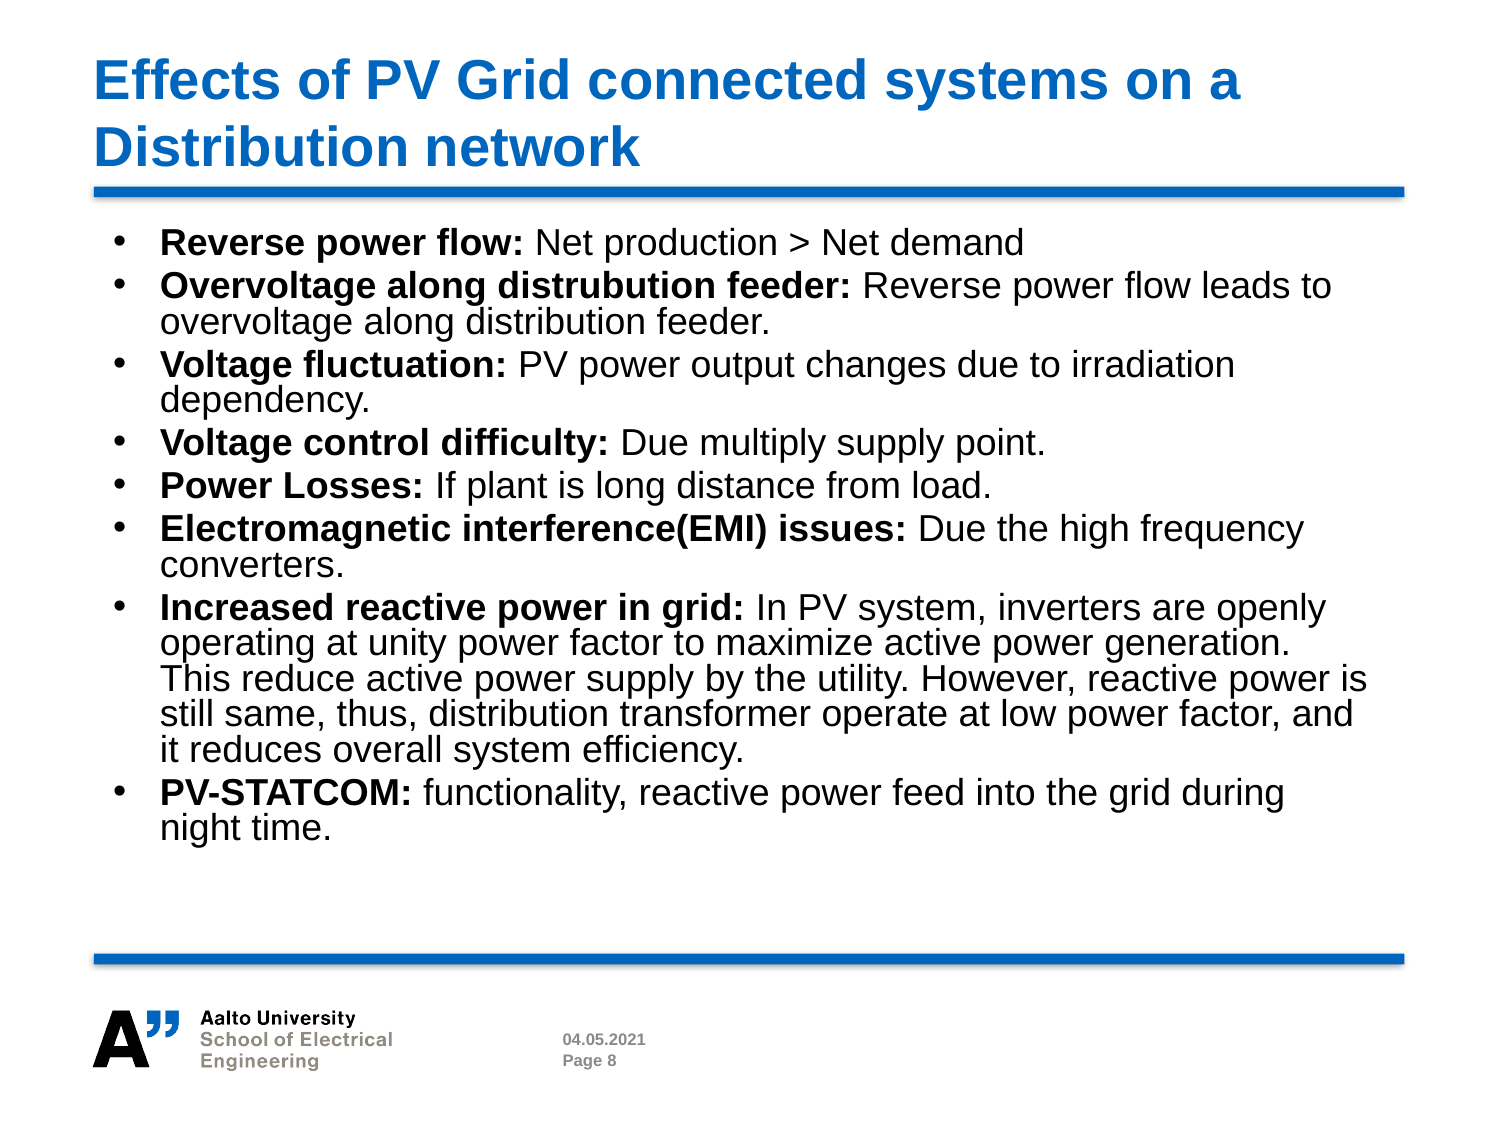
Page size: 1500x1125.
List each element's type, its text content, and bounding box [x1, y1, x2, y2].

title Effects of PV Grid connected systems on a Distribution network [93, 42, 1369, 222]
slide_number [562, 1029, 816, 1050]
picture [35, 953, 449, 1125]
slide_number Page 8 [562, 1050, 816, 1071]
list Reverse power flow: Net production > Net demand Overvoltage along distrubution feeder: Reverse power flow leads to overvoltage along distribution feeder. Voltage fluctuation: PV power output changes due to irradiation dependency. Voltage control difficulty: Due multiply supply point. Power Losses: If plant is long distance from load. Electromagnetic interference(EMI) issues: Due the high frequency converters. Increased reactive power in grid: In PV system, inverters are openly operating at unity power factor to maximize active power generation. This reduce active power supply by the utility. However, reactive power is still same, thus, distribution transformer operate at low power factor, and it reduces overall system efficiency. PV-STATCOM: functionality, reactive power feed into the grid during night time. [113, 227, 1369, 958]
